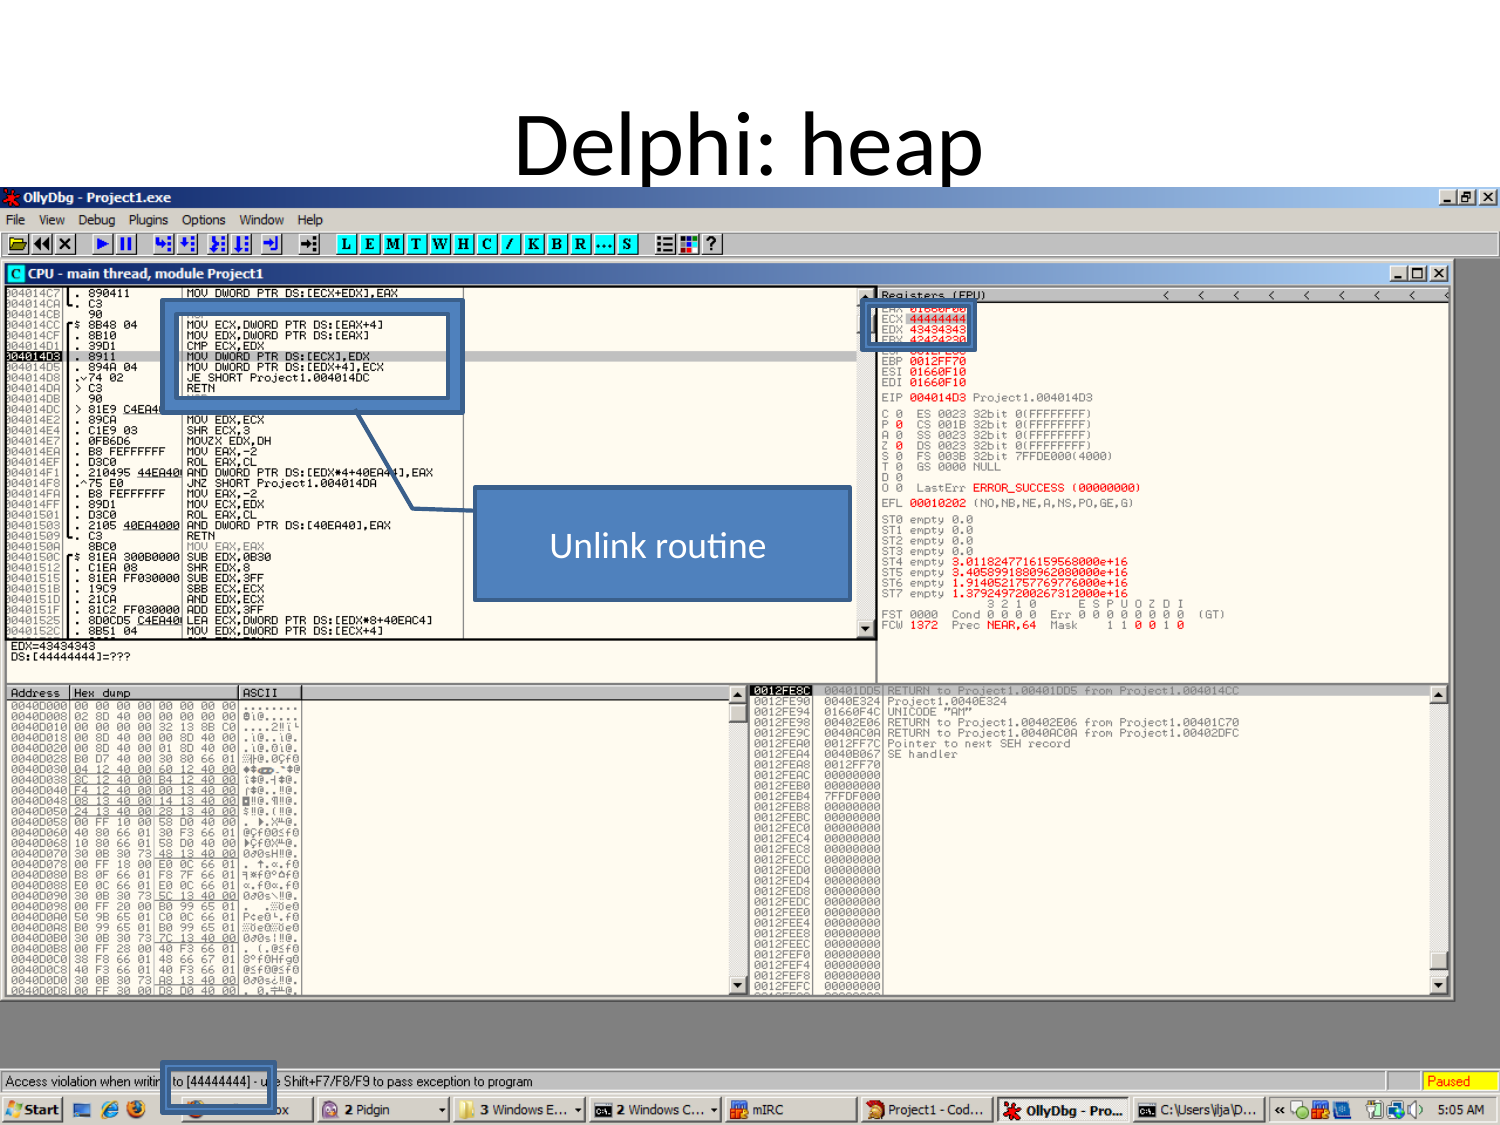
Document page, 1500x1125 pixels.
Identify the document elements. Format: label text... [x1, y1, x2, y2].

title Delphi: heap [75, 45, 1425, 185]
picture [0, 187, 1500, 1125]
